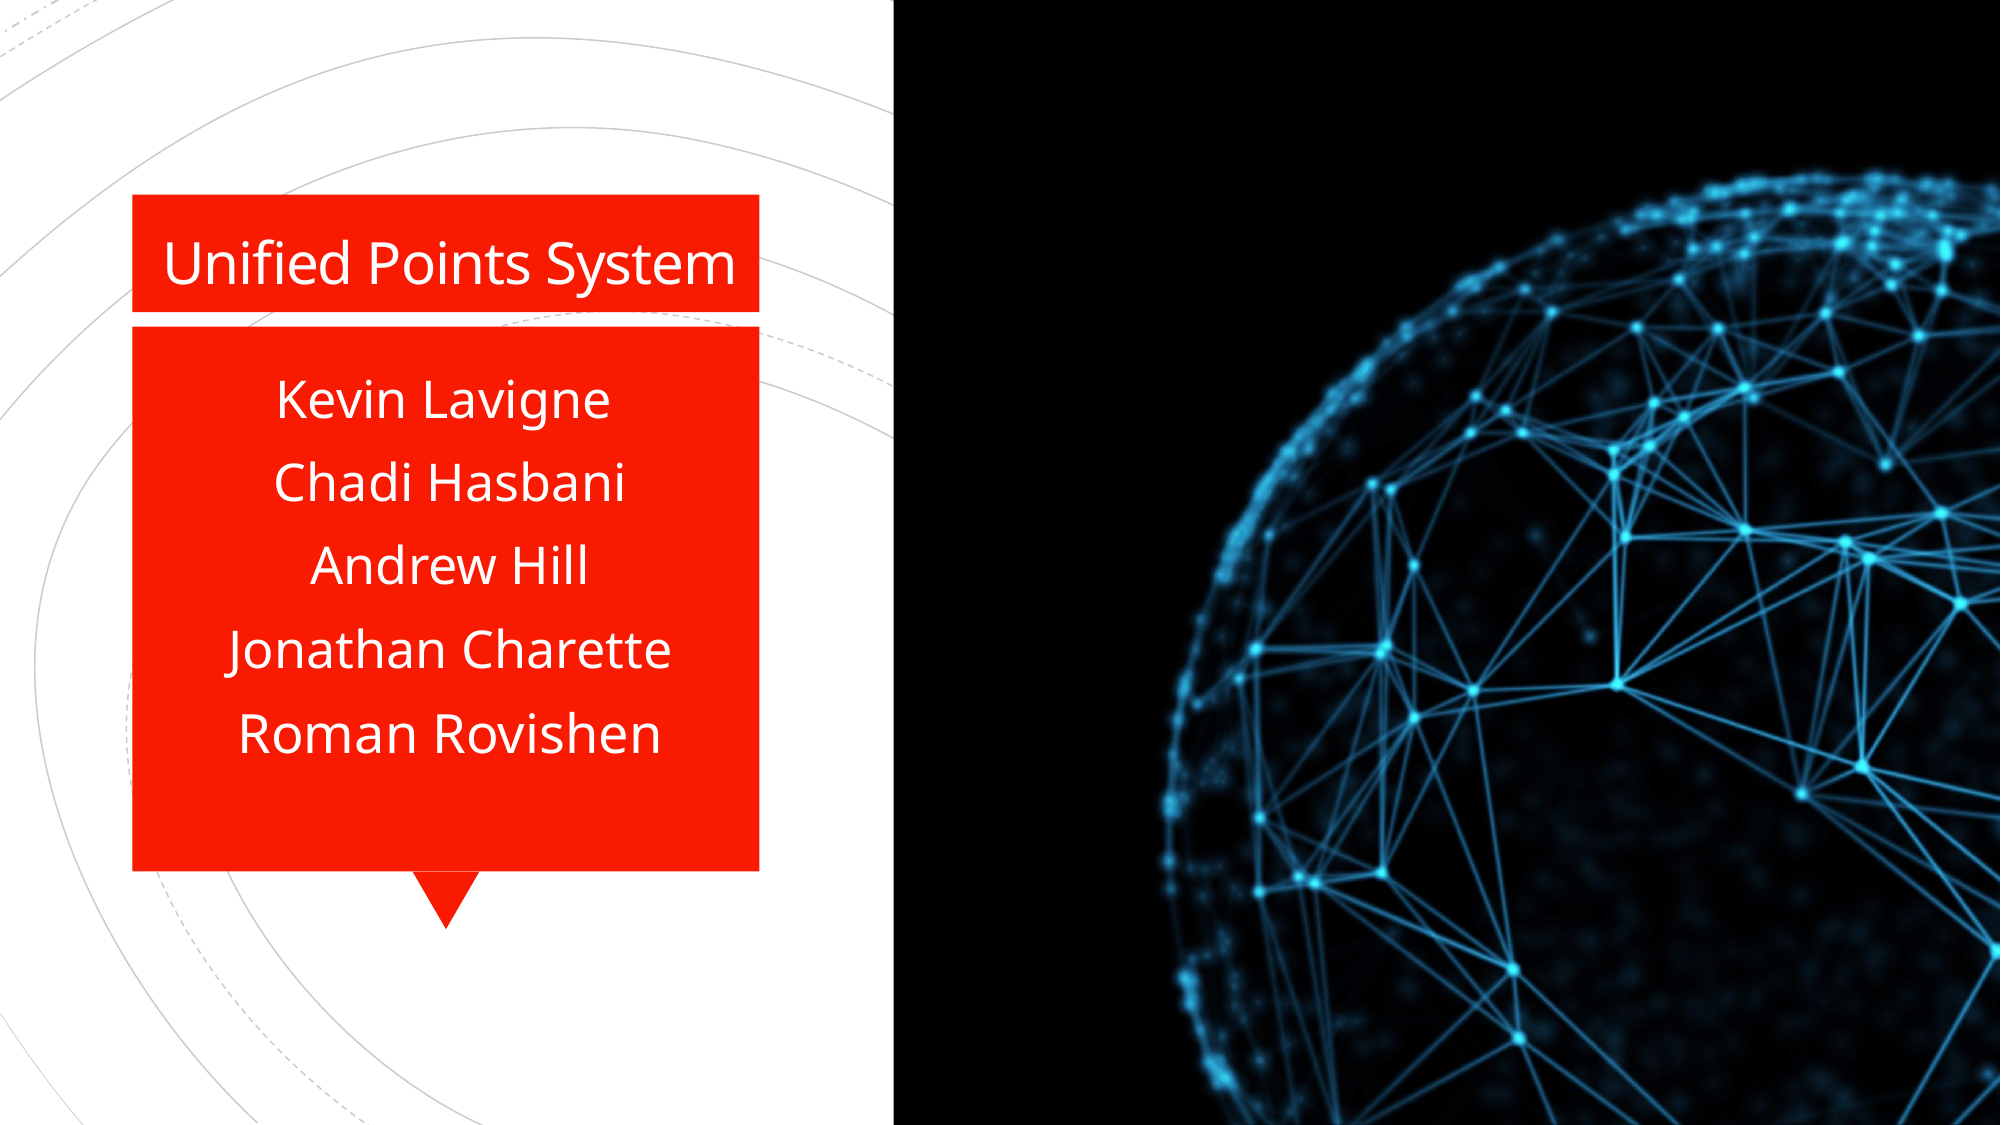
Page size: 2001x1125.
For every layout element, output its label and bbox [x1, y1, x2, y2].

text_box [0, 0, 893, 1125]
text_box [132, 194, 760, 930]
picture [893, 0, 2000, 1125]
